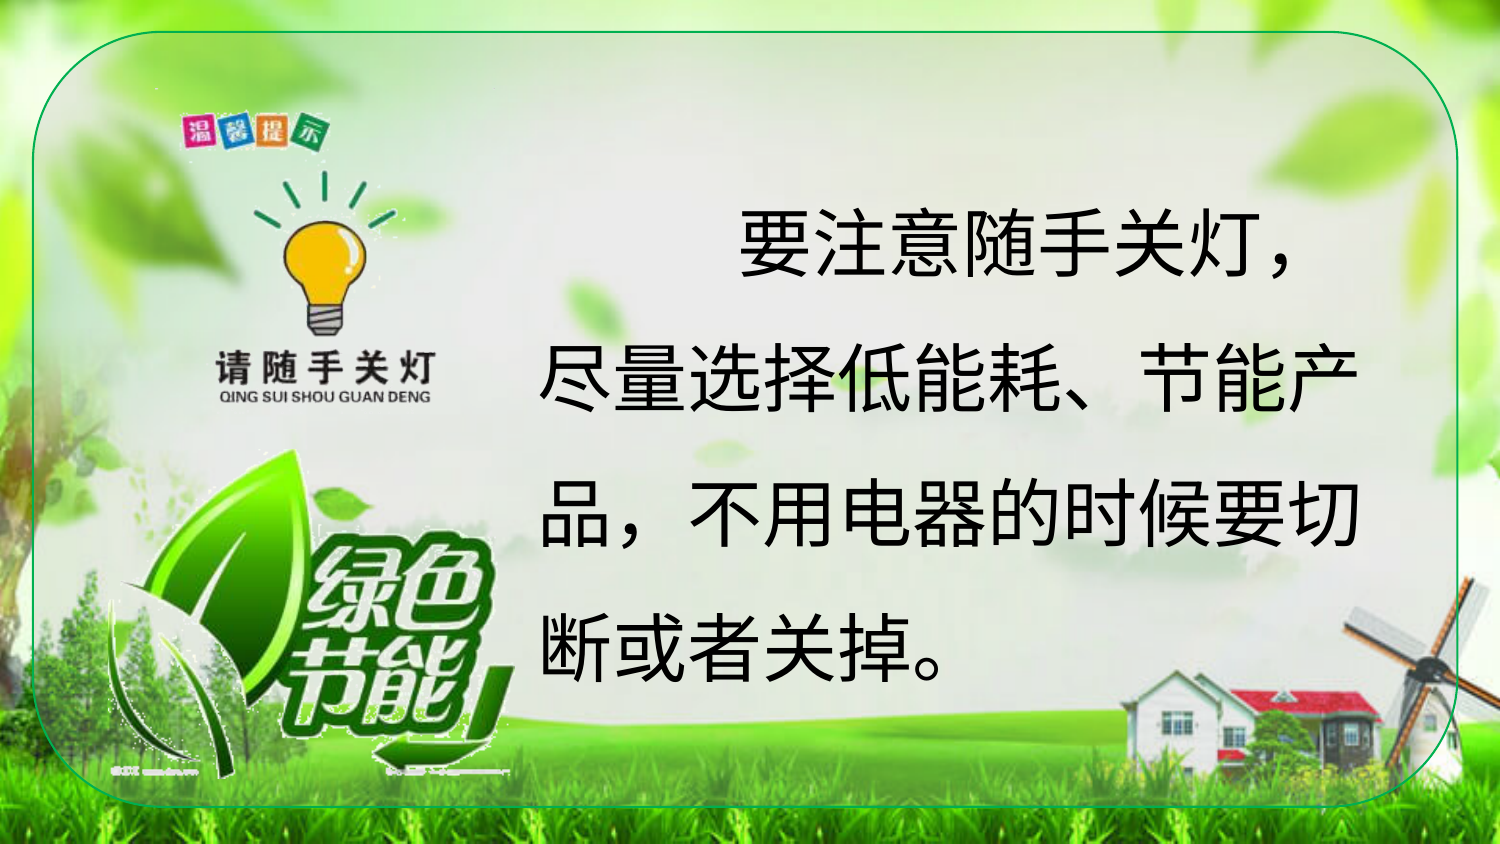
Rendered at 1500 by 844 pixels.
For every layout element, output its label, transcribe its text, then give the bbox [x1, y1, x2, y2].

text_box 要注意随手关灯，尽量选择低能耗、节能产品，不用电器的时候要切断或者关掉。 [526, 145, 1413, 697]
picture [0, 0, 1500, 844]
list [155, 88, 495, 428]
